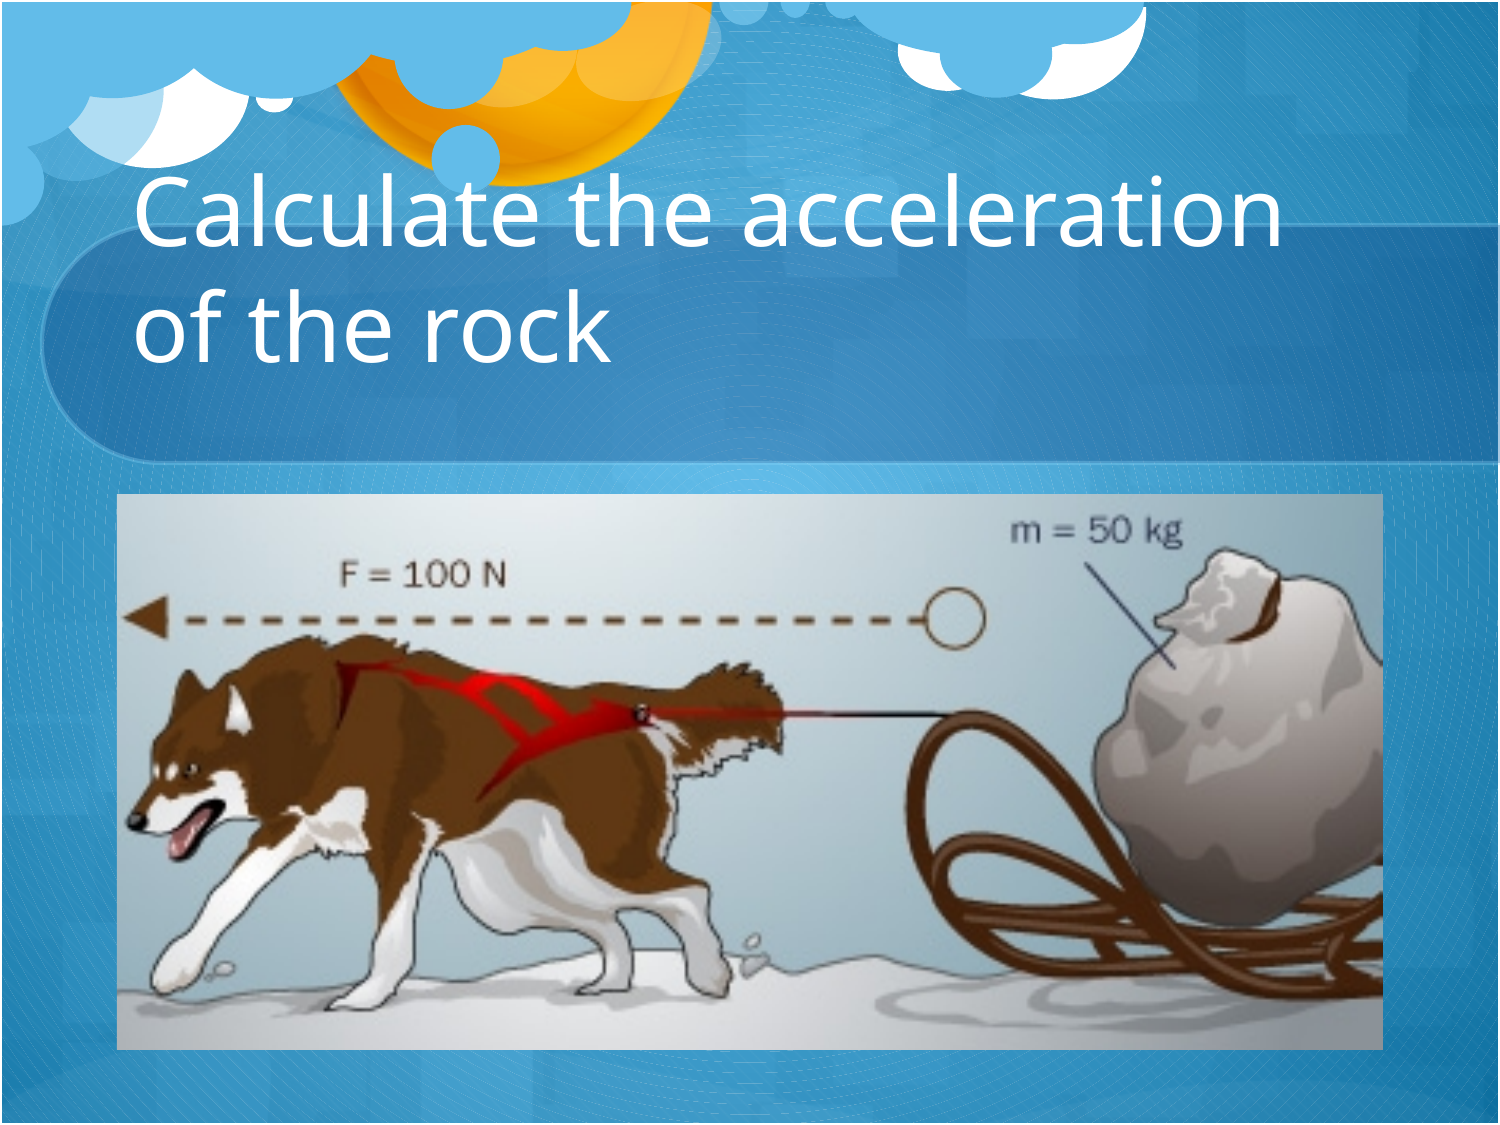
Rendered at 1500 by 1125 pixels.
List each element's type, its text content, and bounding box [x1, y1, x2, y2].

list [116, 493, 1384, 1051]
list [39, 231, 1498, 466]
title Calculate the acceleration of the rock [116, 146, 1383, 384]
picture [44, 228, 1497, 460]
picture [220, 2, 1498, 222]
picture [2, 170, 1498, 1123]
